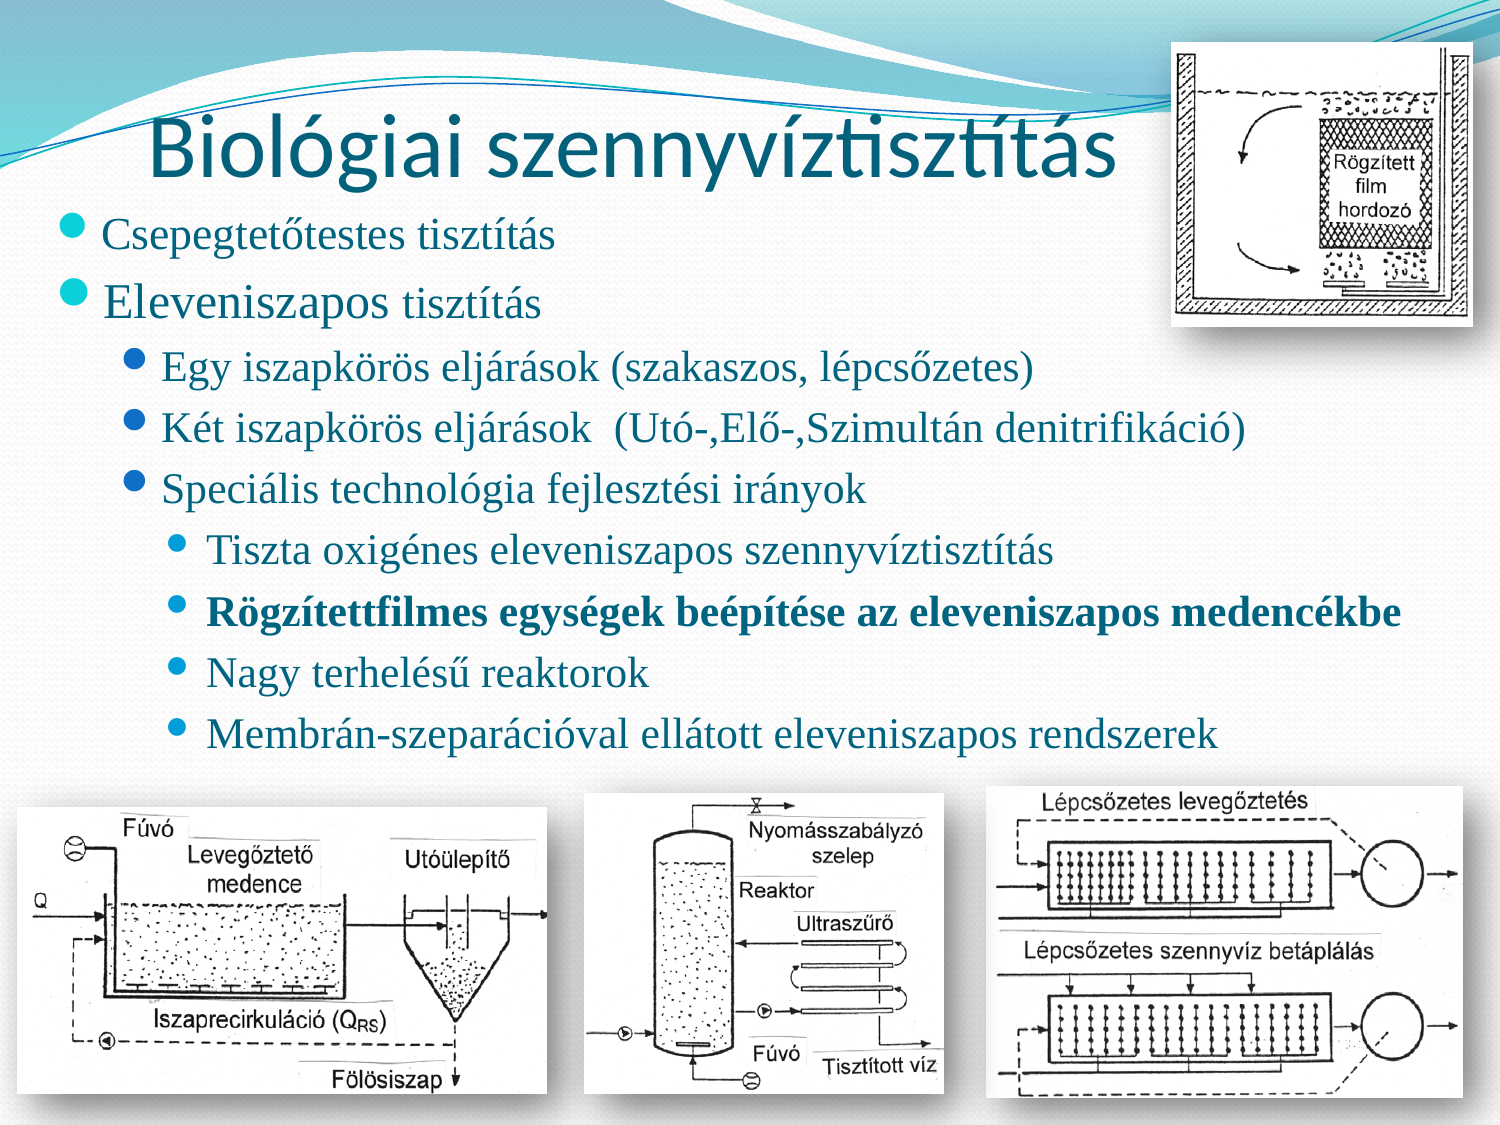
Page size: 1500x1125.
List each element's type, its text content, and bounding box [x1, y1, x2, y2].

picture [1171, 42, 1473, 327]
title Biológiai szennyvíztisztítás [147, 30, 1187, 196]
picture [17, 807, 547, 1095]
picture [985, 786, 1463, 1098]
picture [584, 793, 944, 1095]
list Csepegtetőtestes tisztítás Eleveniszapos tisztítás Egy iszapkörös eljárások (szakaszos, lépcsőzetes) Két iszapkörös eljárások (Utó-,Elő-,Szimultán denitrifikáció) Speciális technológia fejlesztési irányok Tiszta oxigénes eleveniszapos szennyvíztisztítás Rögzítettfilmes egységek beépítése az eleveniszapos medencékbe Nagy terhelésű reaktorok Membrán-szeparációval ellátott eleveniszapos rendszerek [41, 196, 1500, 794]
